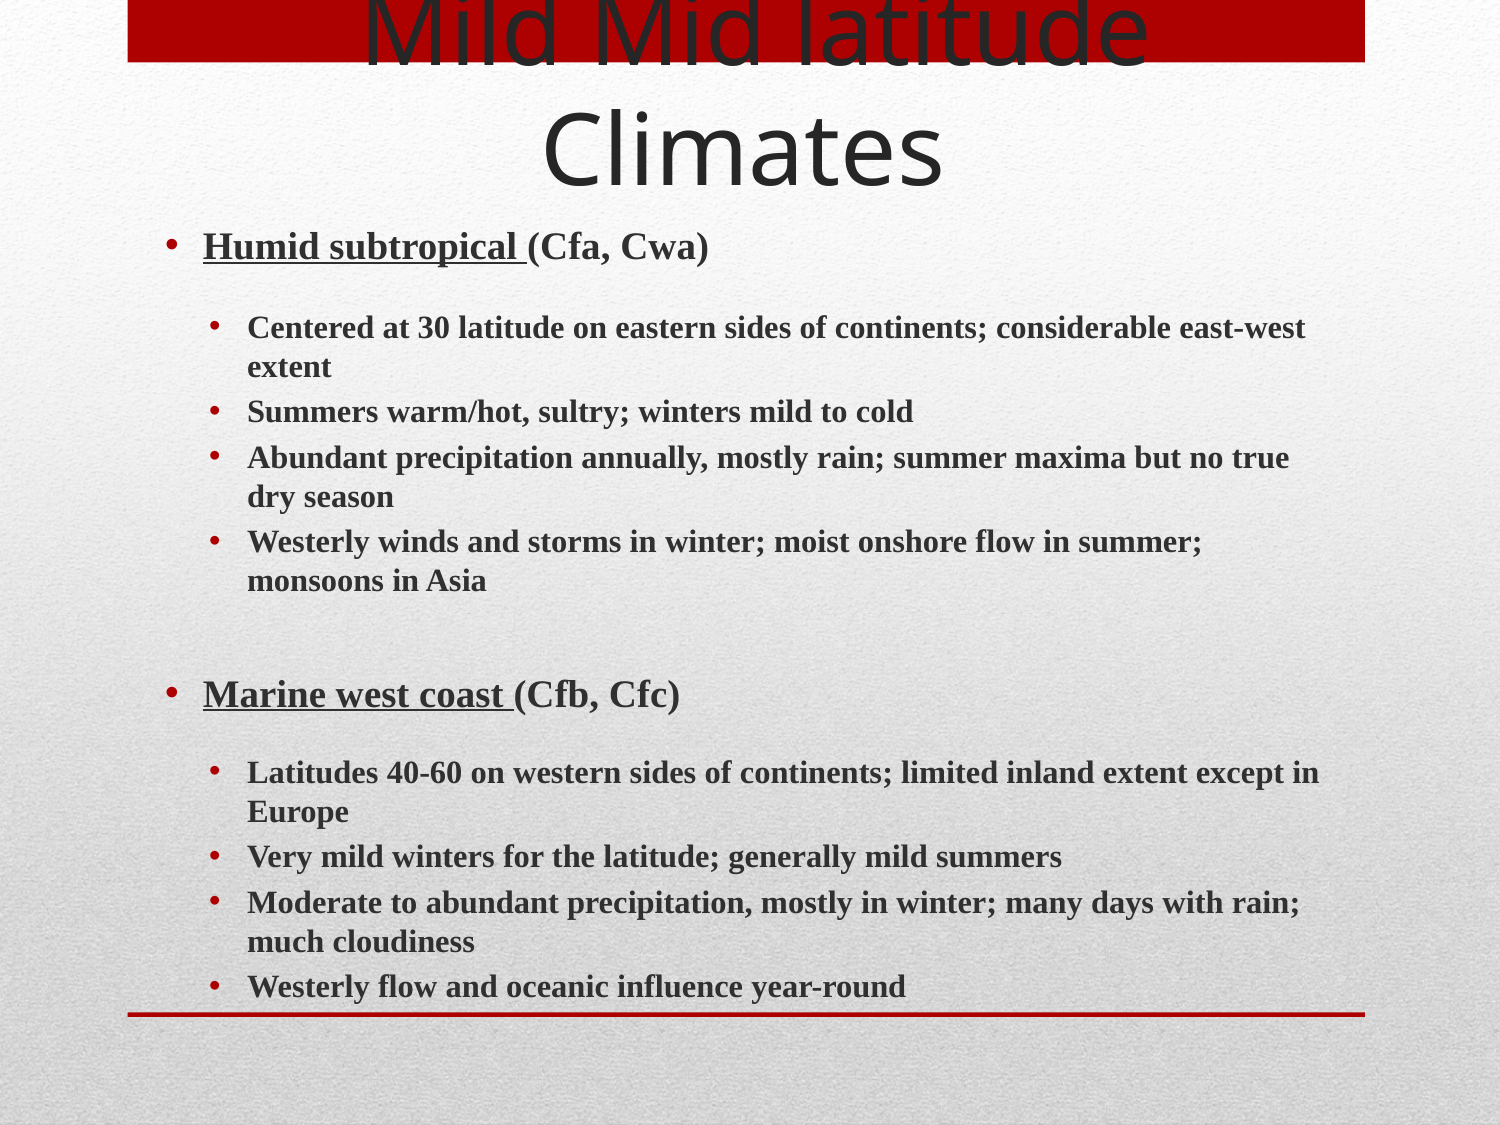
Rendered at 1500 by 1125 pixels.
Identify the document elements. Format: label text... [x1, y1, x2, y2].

list Humid subtropical (Cfa, Cwa) Centered at 30 latitude on eastern sides of continents; considerable east-west extent Summers warm/hot, sultry; winters mild to cold Abundant precipitation annually, mostly rain; summer maxima but no true dry season Westerly winds and storms in winter; moist onshore flow in summer; monsoons in Asia Marine west coast (Cfb, Cfc) Latitudes 40-60 on western sides of continents; limited inland extent except in Europe Very mild winters for the latitude; generally mild summers Moderate to abundant precipitation, mostly in winter; many days with rain; much cloudiness Westerly flow and oceanic influence year-round [150, 212, 1350, 1013]
title Mild Mid latitude Climates [150, 24, 1363, 213]
